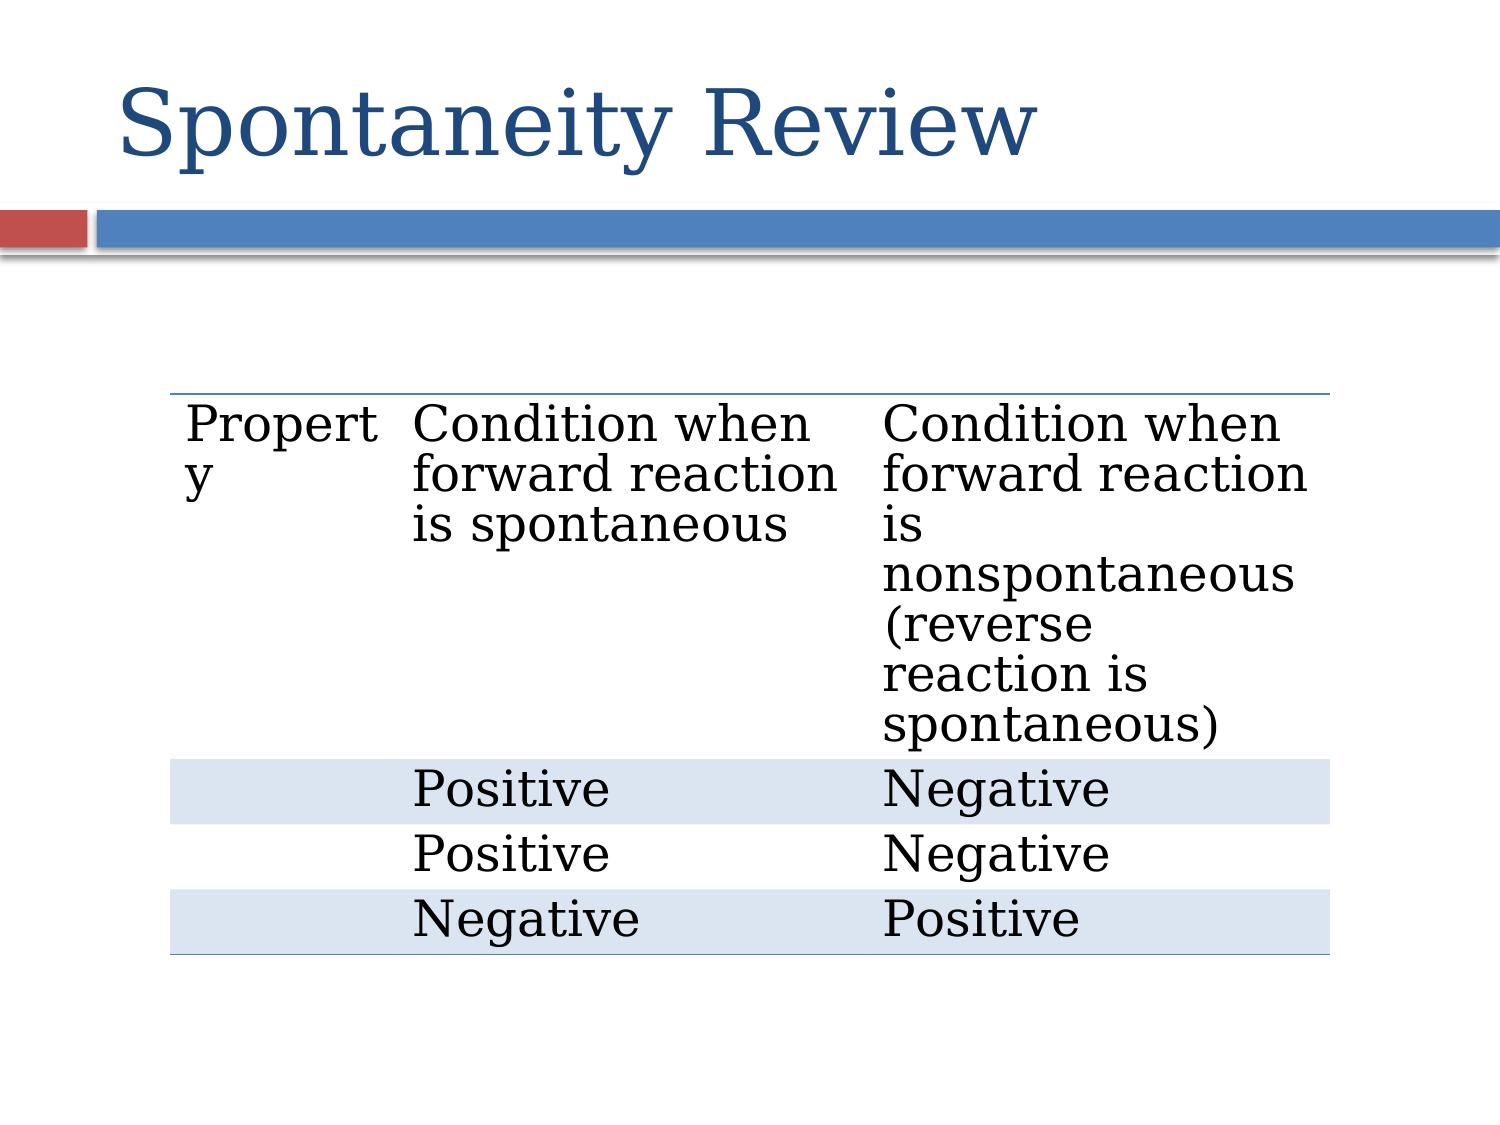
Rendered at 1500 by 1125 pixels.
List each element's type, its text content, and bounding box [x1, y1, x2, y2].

title Spontaneity Review [100, 37, 1438, 200]
